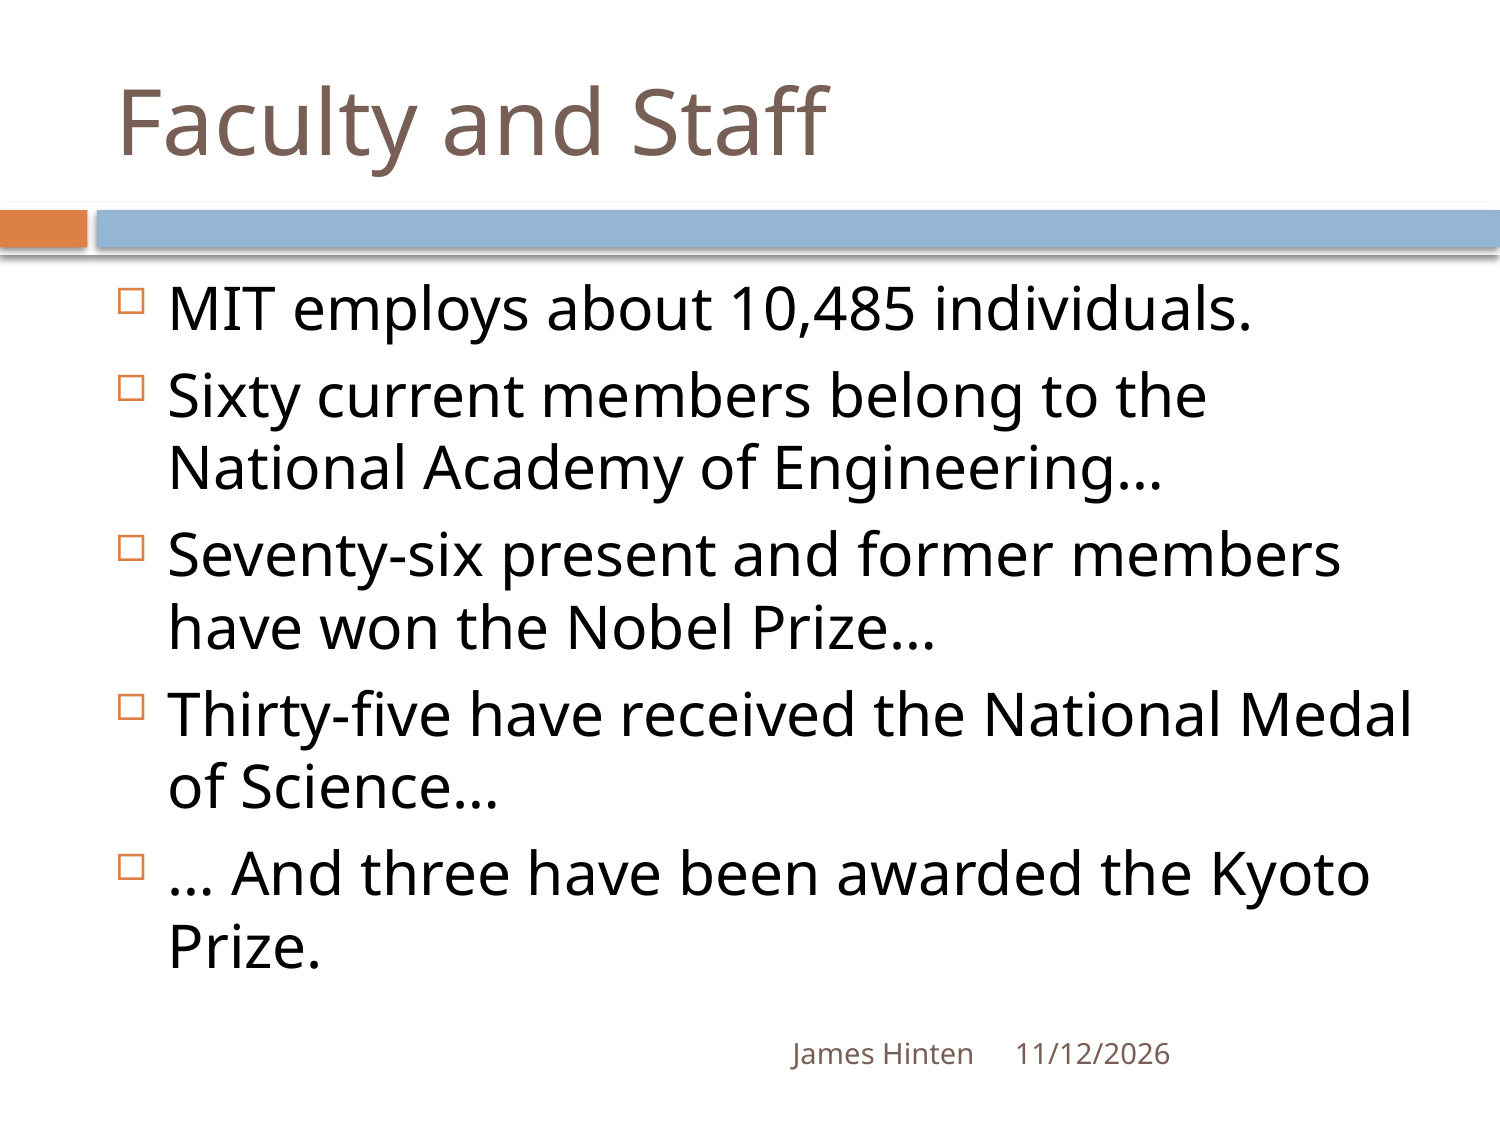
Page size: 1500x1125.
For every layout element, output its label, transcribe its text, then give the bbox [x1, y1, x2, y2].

footer James Hinten [99, 1024, 990, 1085]
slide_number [999, 1025, 1438, 1085]
list MIT employs about 10,485 individuals. Sixty current members belong to the National Academy of Engineering… Seventy-six present and former members have won the Nobel Prize… Thirty-five have received the National Medal of Science… … And three have been awarded the Kyoto Prize. [100, 262, 1438, 1000]
title Faculty and Staff [100, 37, 1438, 200]
